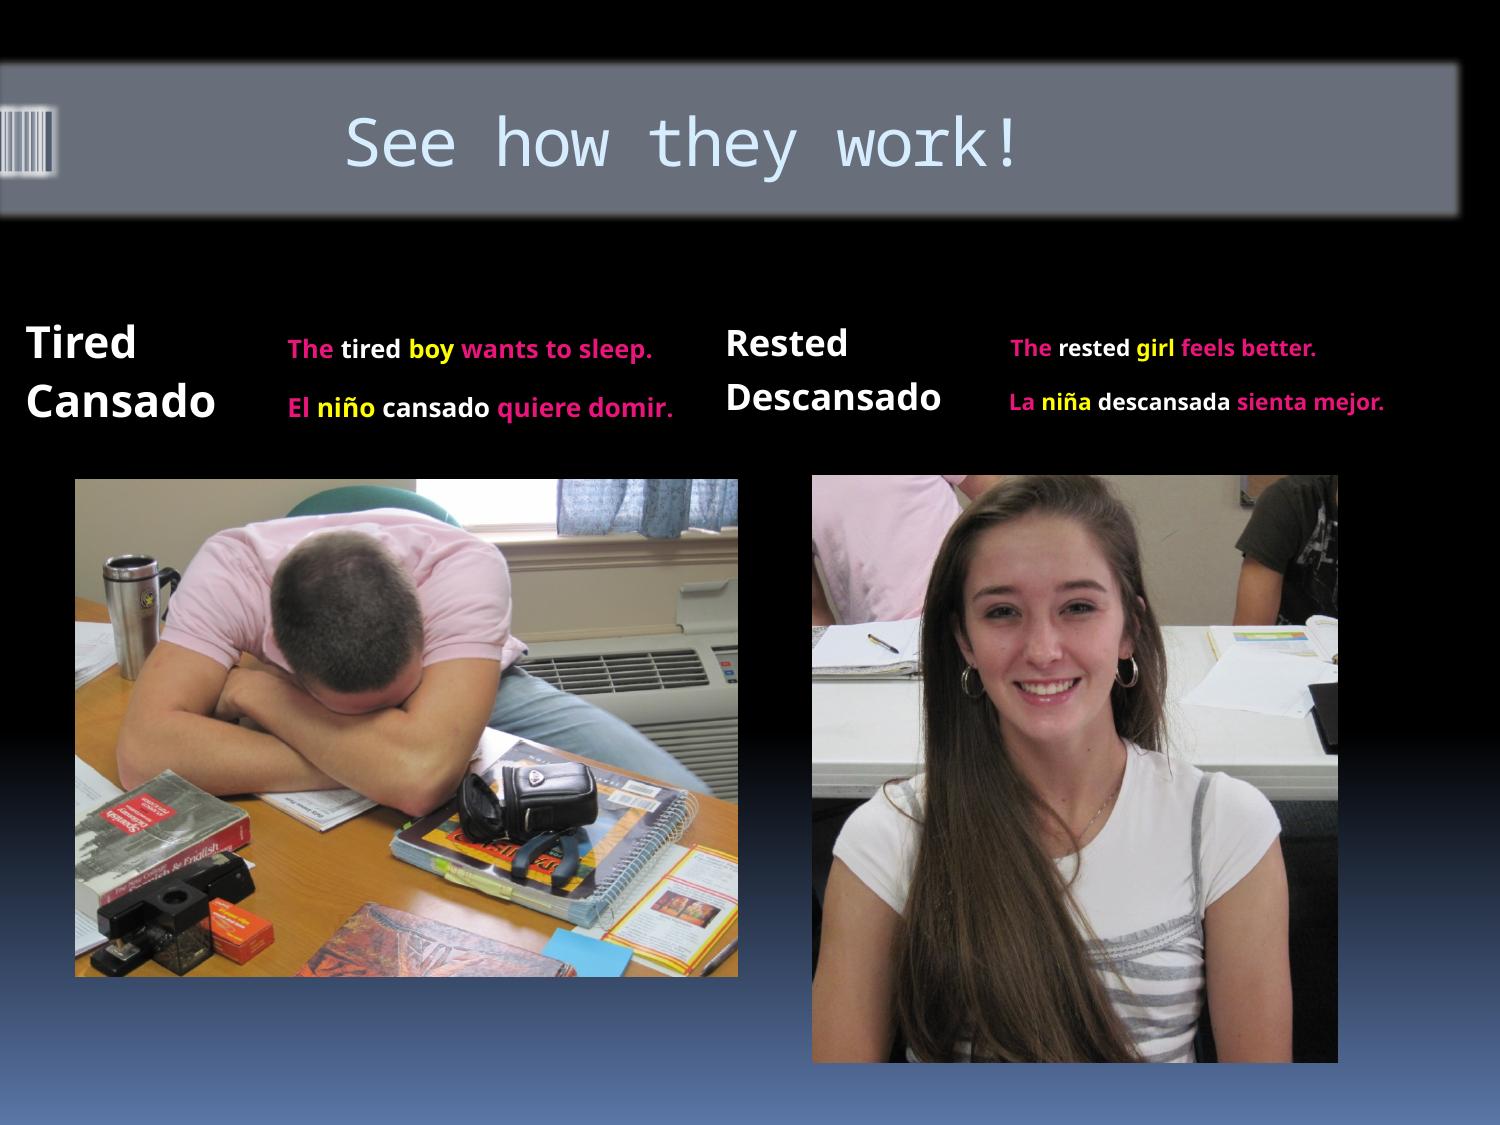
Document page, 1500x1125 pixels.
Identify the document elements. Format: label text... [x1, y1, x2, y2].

title See how they work! [12, 12, 1358, 275]
list Tired The tired boy wants to sleep. Cansado El niño cansado quiere domir. [0, 287, 726, 454]
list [74, 479, 739, 978]
list Rested The rested girl feels better. Descansado La niña descansada sienta mejor. [699, 299, 1425, 438]
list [811, 475, 1338, 1063]
